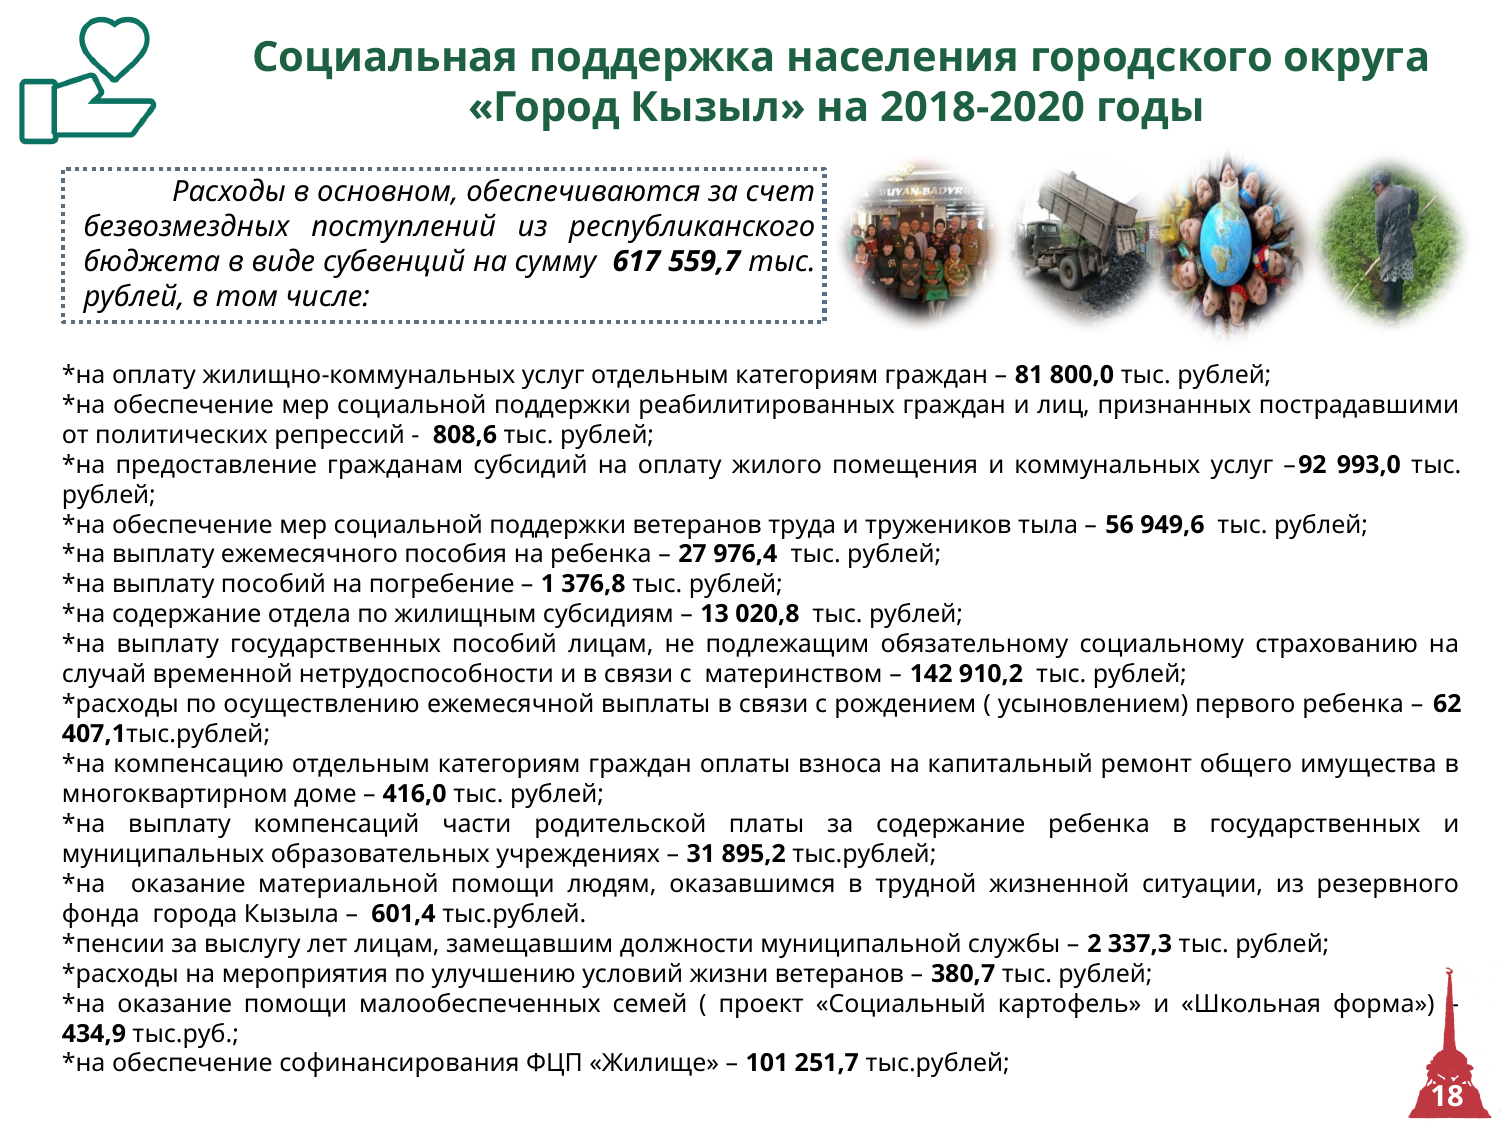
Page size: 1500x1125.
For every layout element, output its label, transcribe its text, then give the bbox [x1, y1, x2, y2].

text_box *на оплату жилищно-коммунальных услуг отдельным категориям граждан – 81 800,0 тыс. рублей; *на обеспечение мер социальной поддержки реабилитированных граждан и лиц, признанных пострадавшими от политических репрессий - 808,6 тыс. рублей; *на предоставление гражданам субсидий на оплату жилого помещения и коммунальных услуг –92 993,0 тыс. рублей; *на обеспечение мер социальной поддержки ветеранов труда и тружеников тыла – 56 949,6 тыс. рублей; *на выплату ежемесячного пособия на ребенка – 27 976,4 тыс. рублей; *на выплату пособий на погребение – 1 376,8 тыс. рублей; *на содержание отдела по жилищным субсидиям – 13 020,8 тыс. рублей; *на выплату государственных пособий лицам, не подлежащим обязательному социальному страхованию на случай временной нетрудоспособности и в связи с материнством – 142 910,2 тыс. рублей; *расходы по осуществлению ежемесячной выплаты в связи с рождением ( усыновлением) первого ребенка – 62 407,1тыс.рублей; *на компенсацию отдельным категориям граждан оплаты взноса на капитальный ремонт общего имущества в многоквартирном доме – 416,0 тыс. рублей; *на выплату компенсаций части родительской платы за содержание ребенка в государственных и муниципальных образовательных учреждениях – 31 895,2 тыс.рублей; *на оказание материальной помощи людям, оказавшимся в трудной жизненной ситуации, из резервного фонда города Кызыла – 601,4 тыс.рублей. *пенсии за выслугу лет лицам, замещавшим должности муниципальной службы – 2 337,3 тыс. рублей; *расходы на мероприятия по улучшению условий жизни ветеранов – 380,7 тыс. рублей; *на оказание помощи малообеспеченных семей ( проект «Социальный картофель» и «Школьная форма») – 434,9 тыс.руб.; *на обеспечение софинансирования ФЦП «Жилище» – 101 251,7 тыс.рублей; [46, 350, 1477, 1115]
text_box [1394, 965, 1500, 1125]
text_box [61, 167, 825, 324]
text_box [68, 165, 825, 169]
text_box Социальная поддержка населения городского округа «Город Кызыл» на 2018-2020 годы [163, 22, 1450, 138]
picture [18, 0, 160, 151]
picture [830, 141, 1477, 353]
